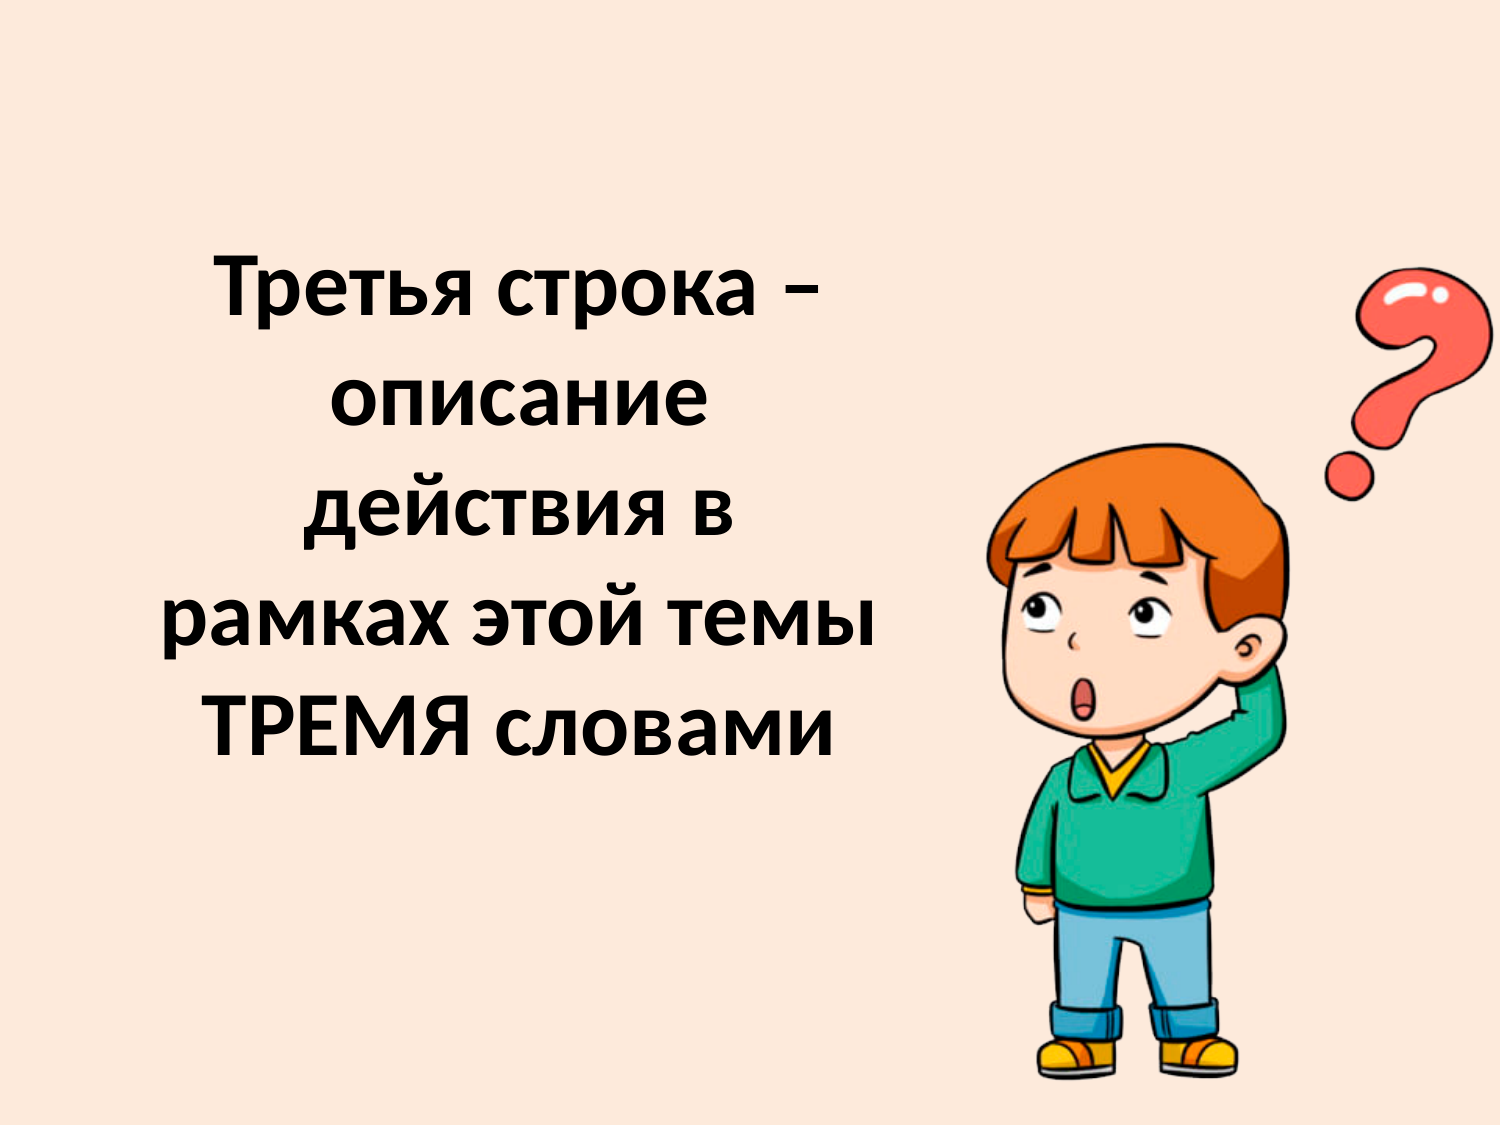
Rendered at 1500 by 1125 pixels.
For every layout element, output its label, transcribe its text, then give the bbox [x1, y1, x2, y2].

picture [655, 184, 1500, 1125]
title Третья строка – описание действия в рамках этой темы ТРЕМЯ словами [135, 45, 904, 953]
